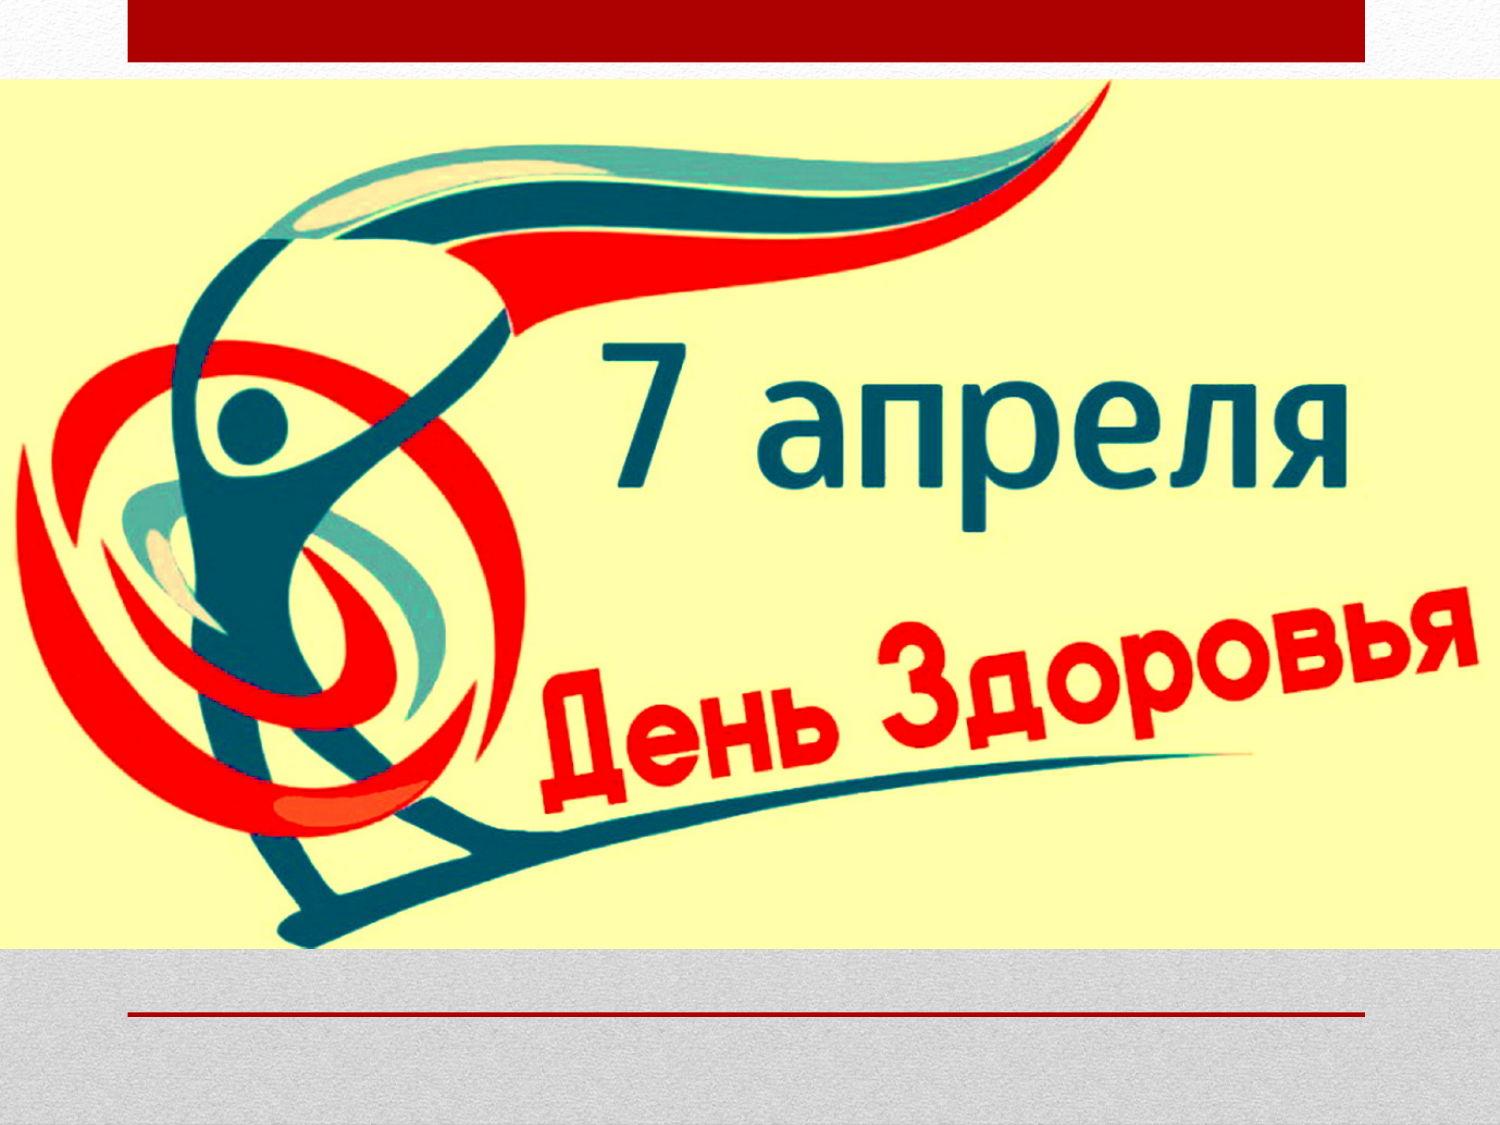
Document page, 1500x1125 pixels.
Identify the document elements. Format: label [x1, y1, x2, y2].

picture [0, 78, 1500, 950]
